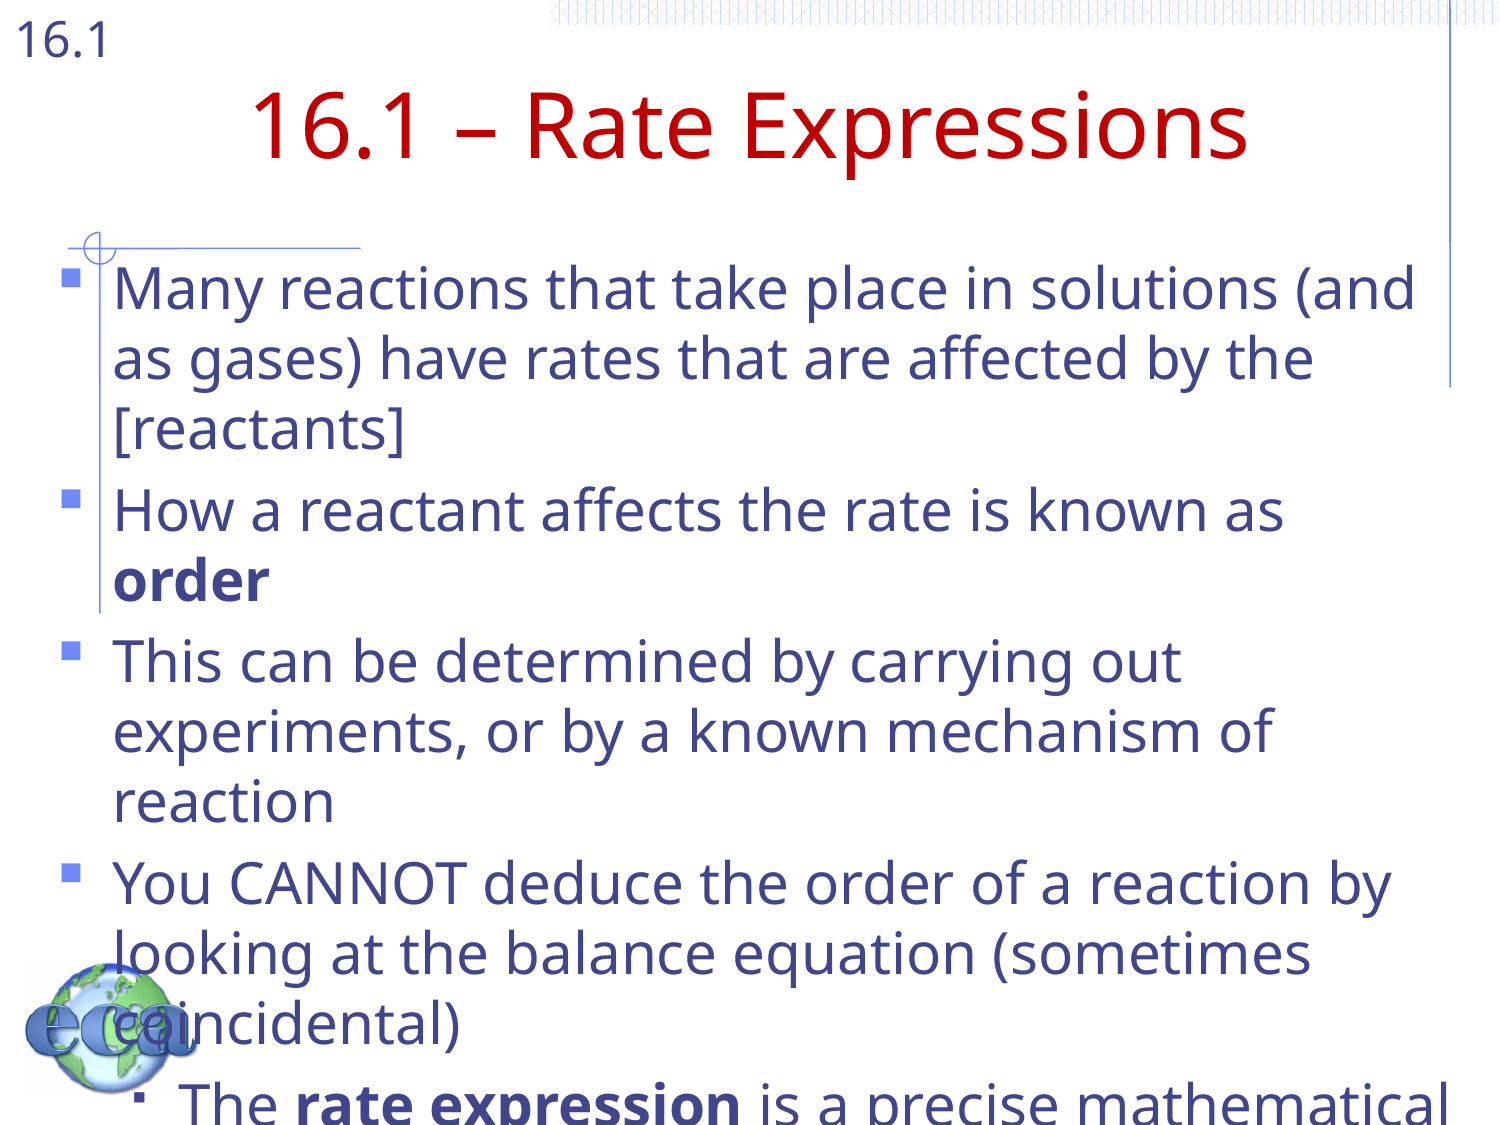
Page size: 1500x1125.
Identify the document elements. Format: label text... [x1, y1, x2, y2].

list Many reactions that take place in solutions (and as gases) have rates that are affected by the [reactants] How a reactant affects the rate is known as order This can be determined by carrying out experiments, or by a known mechanism of reaction You CANNOT deduce the order of a reaction by looking at the balance equation (sometimes coincidental) The rate expression is a precise mathematical way of summarizing order information [41, 243, 1471, 965]
picture [23, 960, 200, 1096]
title 16.1 – Rate Expressions [17, 49, 1483, 185]
